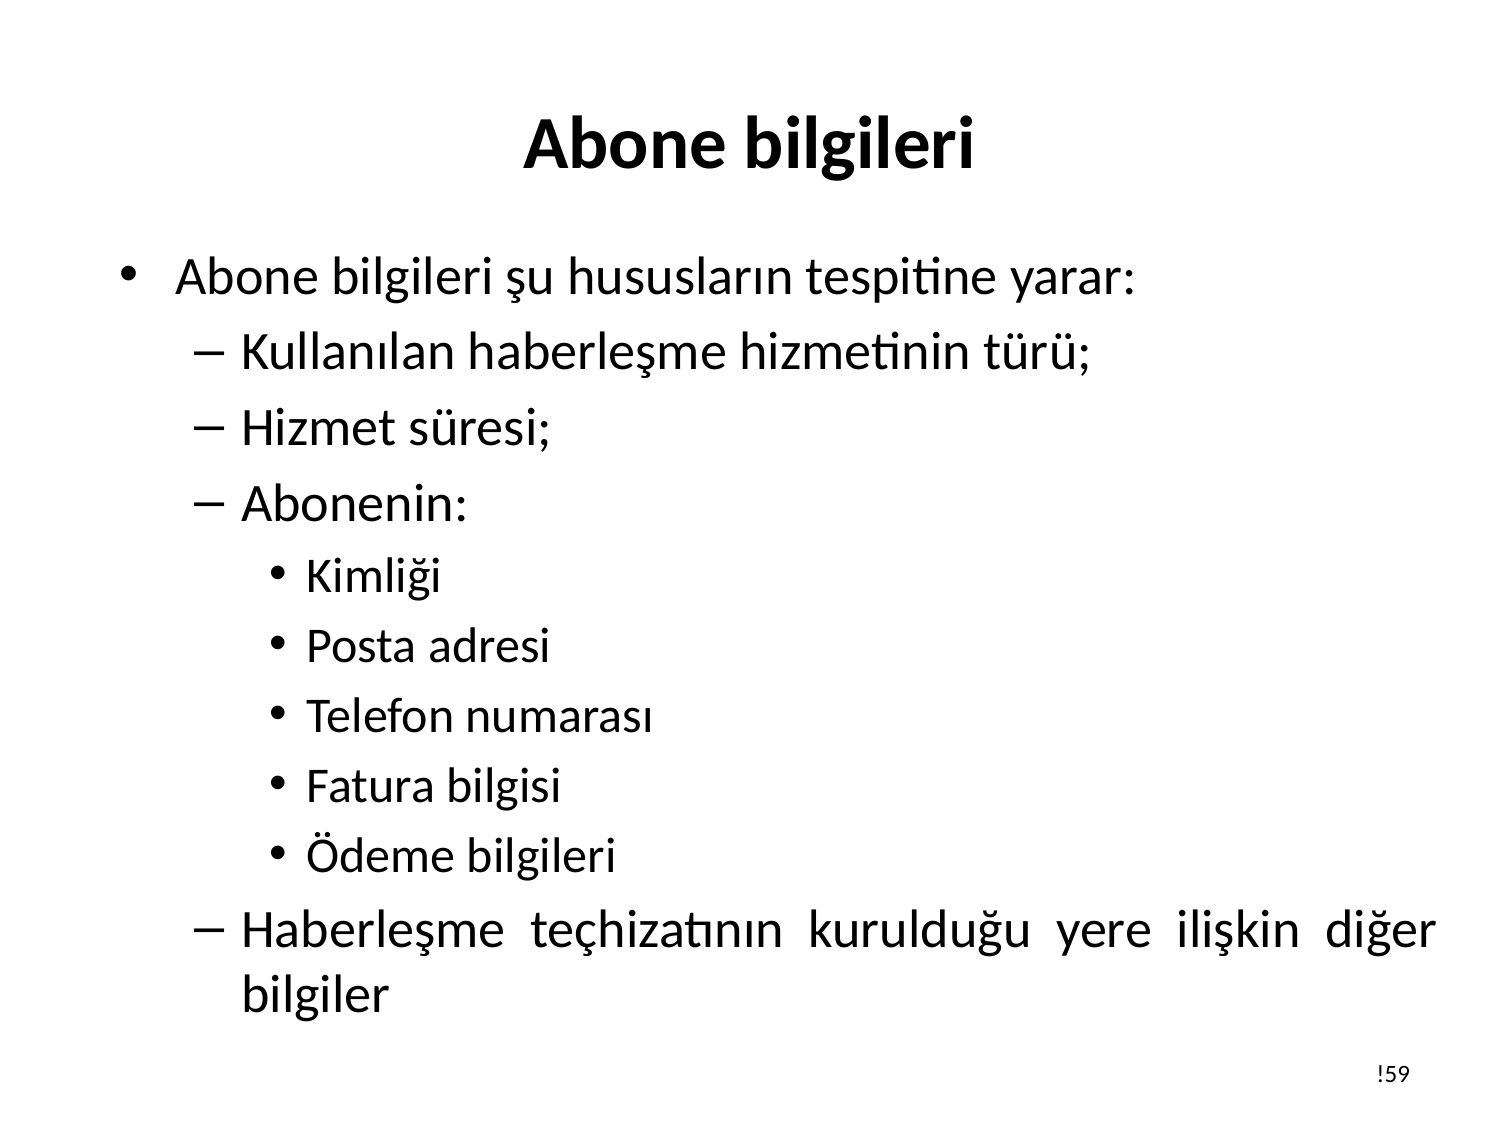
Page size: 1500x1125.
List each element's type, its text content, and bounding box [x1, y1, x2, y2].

title Abone bilgileri [74, 44, 1426, 233]
list Abone bilgileri şu hususların tespitine yarar: Kullanılan haberleşme hizmetinin türü; Hizmet süresi; Abonenin: Kimliği Posta adresi Telefon numarası Fatura bilgisi Ödeme bilgileri Haberleşme teçhizatının kurulduğu yere ilişkin diğer bilgiler [103, 232, 1455, 976]
slide_number !59 [1074, 1042, 1425, 1103]
